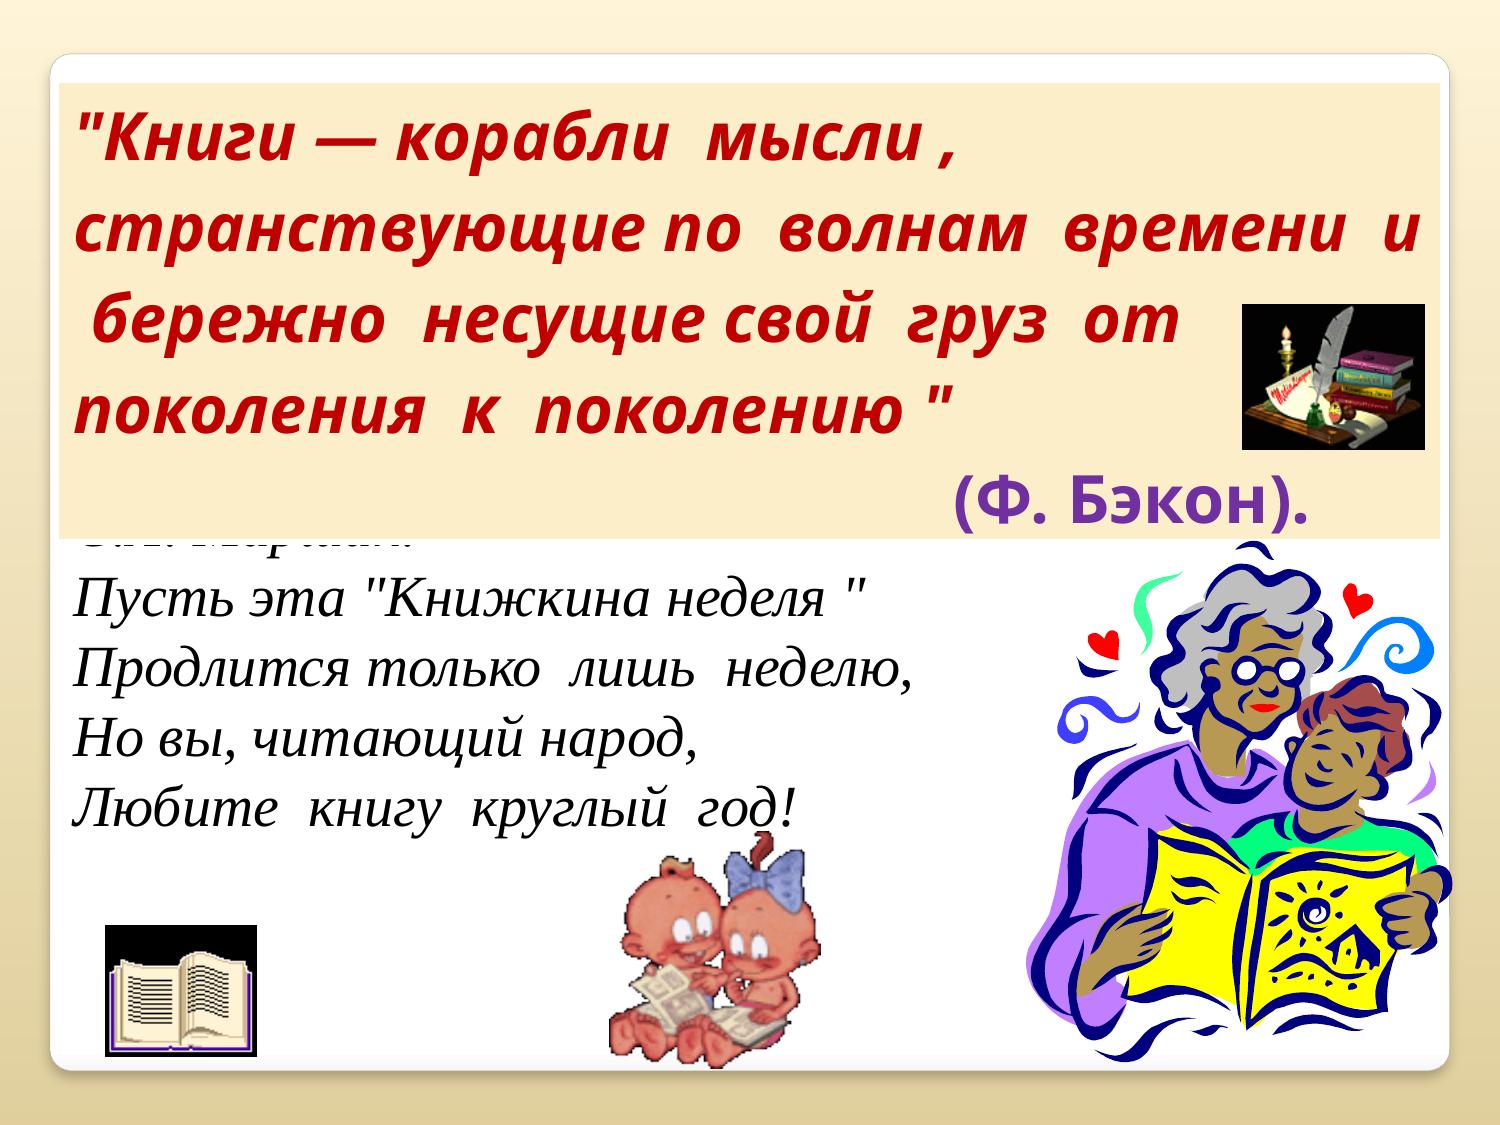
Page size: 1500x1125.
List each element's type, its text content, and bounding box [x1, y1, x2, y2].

table_header "Книги — корабли мысли , странствующие по волнам времени и бережно несущие свой груз от поколения к поколению " (Ф. Бэкон). [59, 83, 1440, 539]
text_box С.Я. Маршак: Пусть эта "Книжкина неделя " Продлится только лишь неделю, Но вы, читающий народ, Любите книгу круглый год! [58, 545, 938, 846]
picture [1019, 539, 1454, 1067]
picture [1242, 304, 1425, 450]
picture [105, 925, 257, 1058]
picture [609, 831, 821, 1069]
